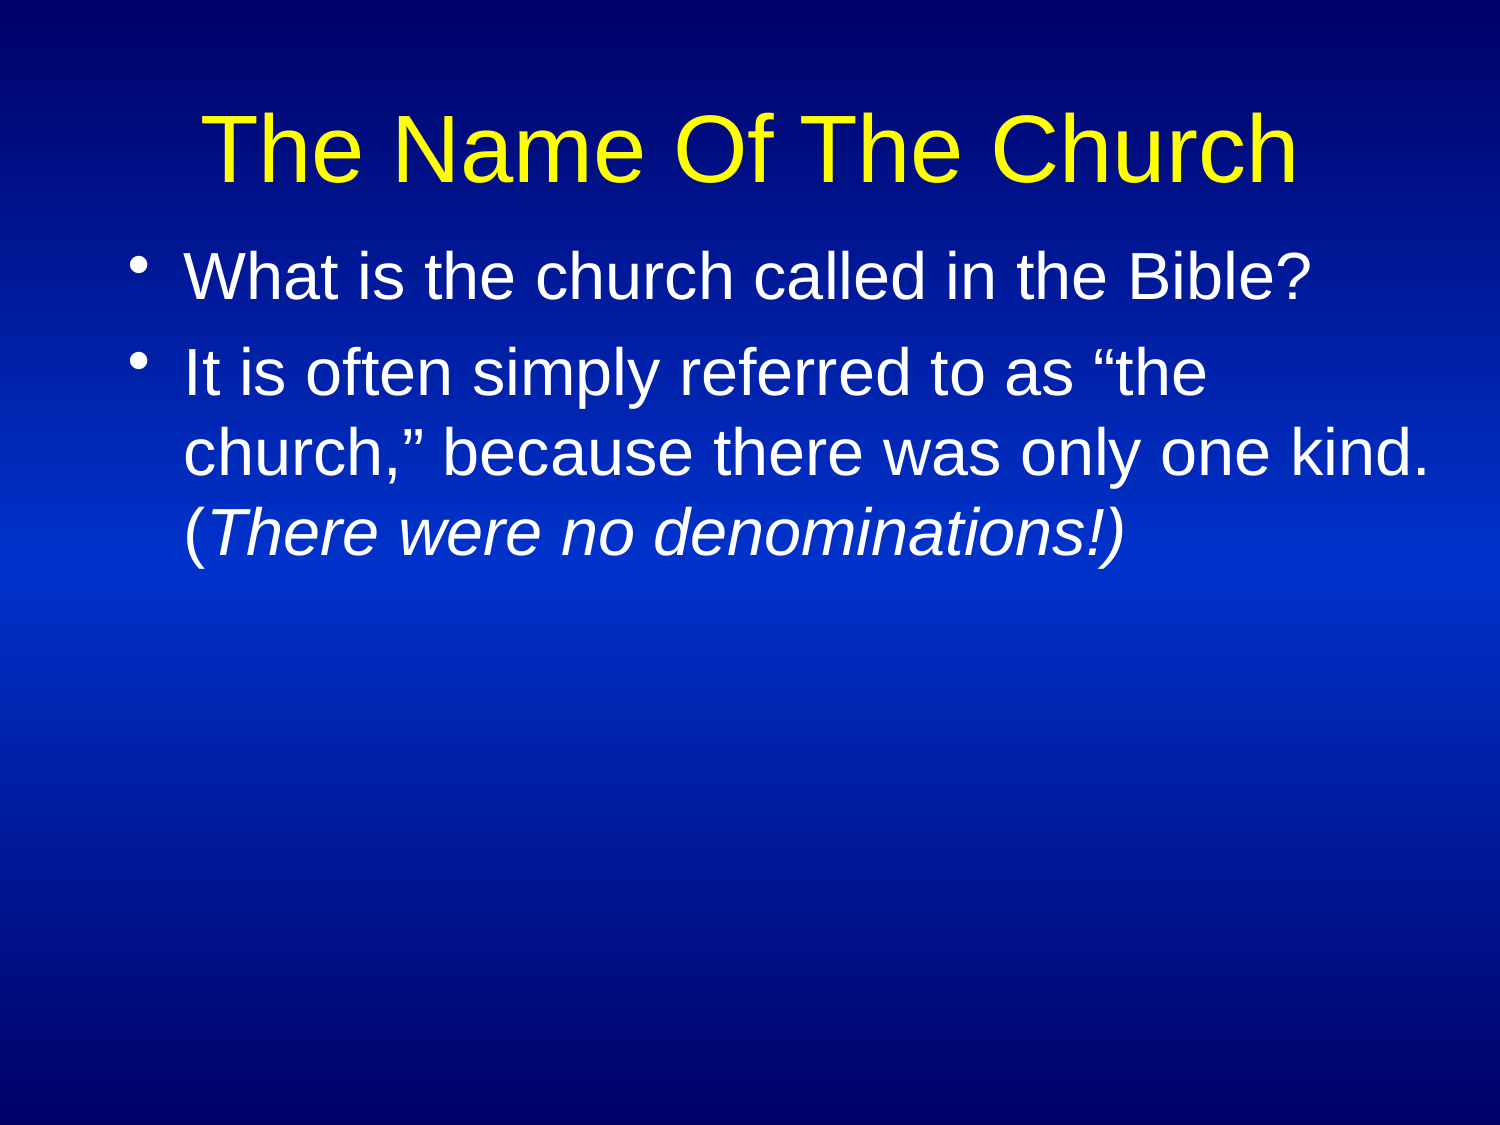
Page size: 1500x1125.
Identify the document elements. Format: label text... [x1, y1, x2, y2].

title The Name Of The Church [37, 50, 1463, 238]
list What is the church called in the Bible? It is often simply referred to as “the church,” because there was only one kind. (There were no denominations!) [112, 224, 1463, 1050]
